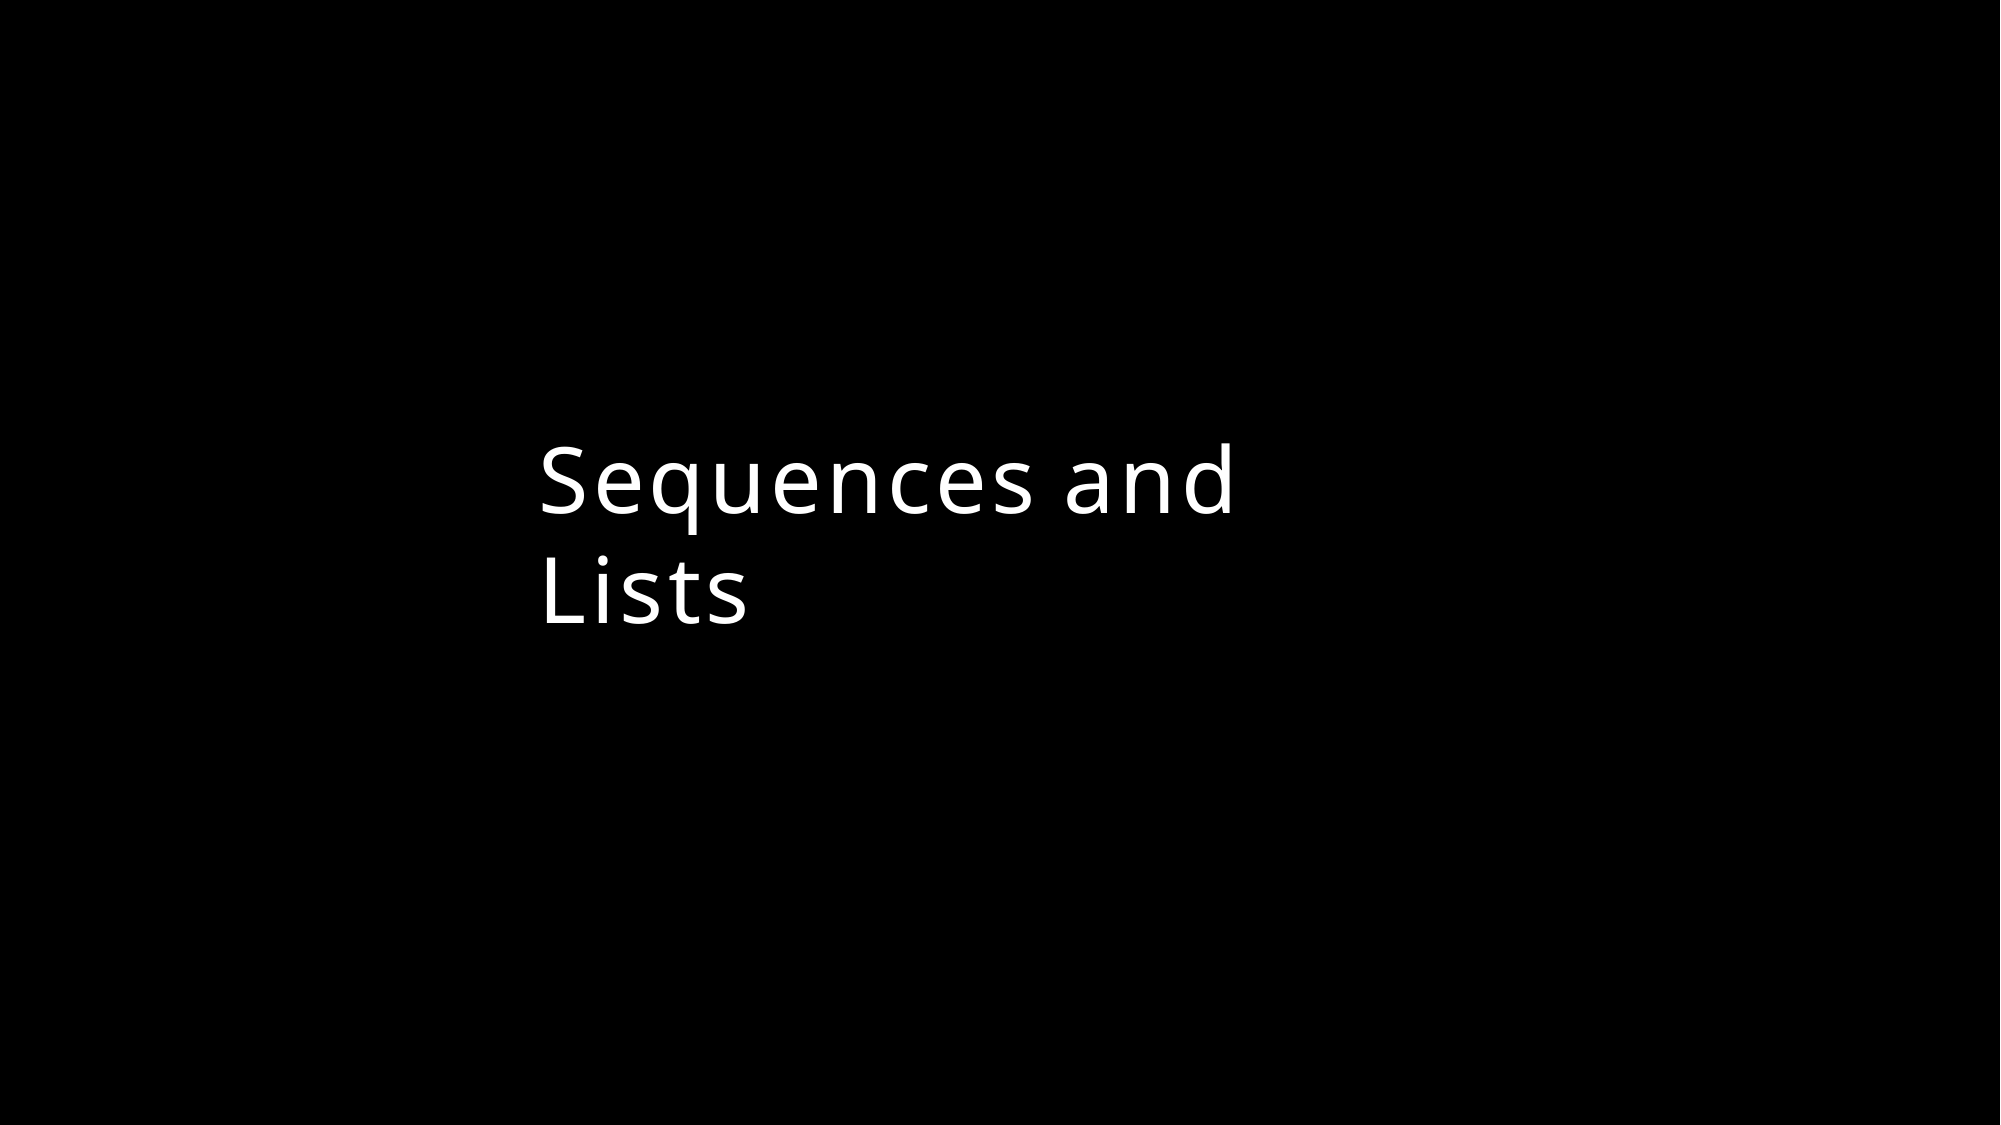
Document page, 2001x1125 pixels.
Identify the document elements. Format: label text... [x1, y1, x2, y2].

title Sequences and Lists [536, 419, 1464, 642]
